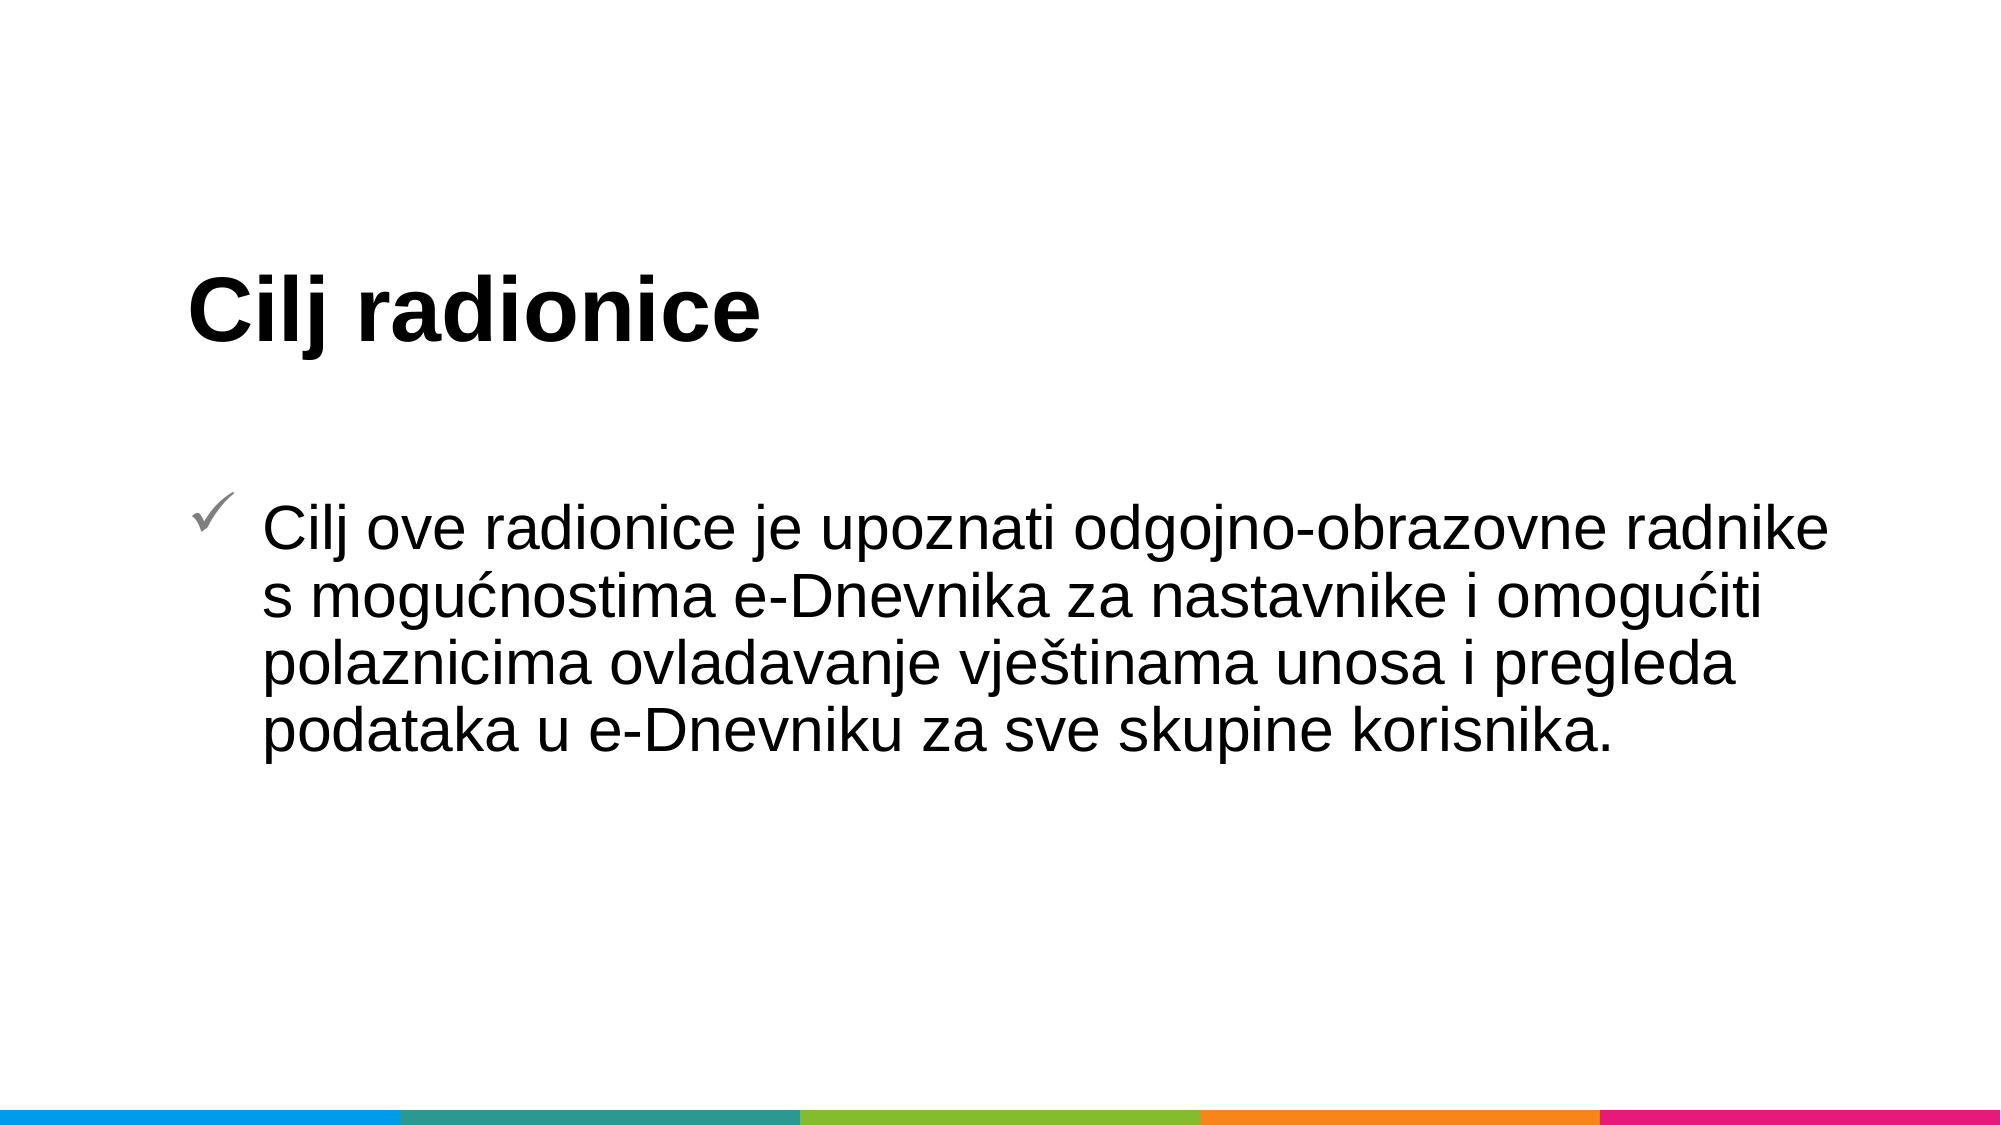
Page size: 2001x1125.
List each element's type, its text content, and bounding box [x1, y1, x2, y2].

text_box Cilj radionice Cilj ove radionice je upoznati odgojno-obrazovne radnike s mogućnostima e-Dnevnika za nastavnike i omogućiti polaznicima ovladavanje vještinama unosa i pregleda podataka u e-Dnevniku za sve skupine korisnika. [172, 153, 1891, 874]
